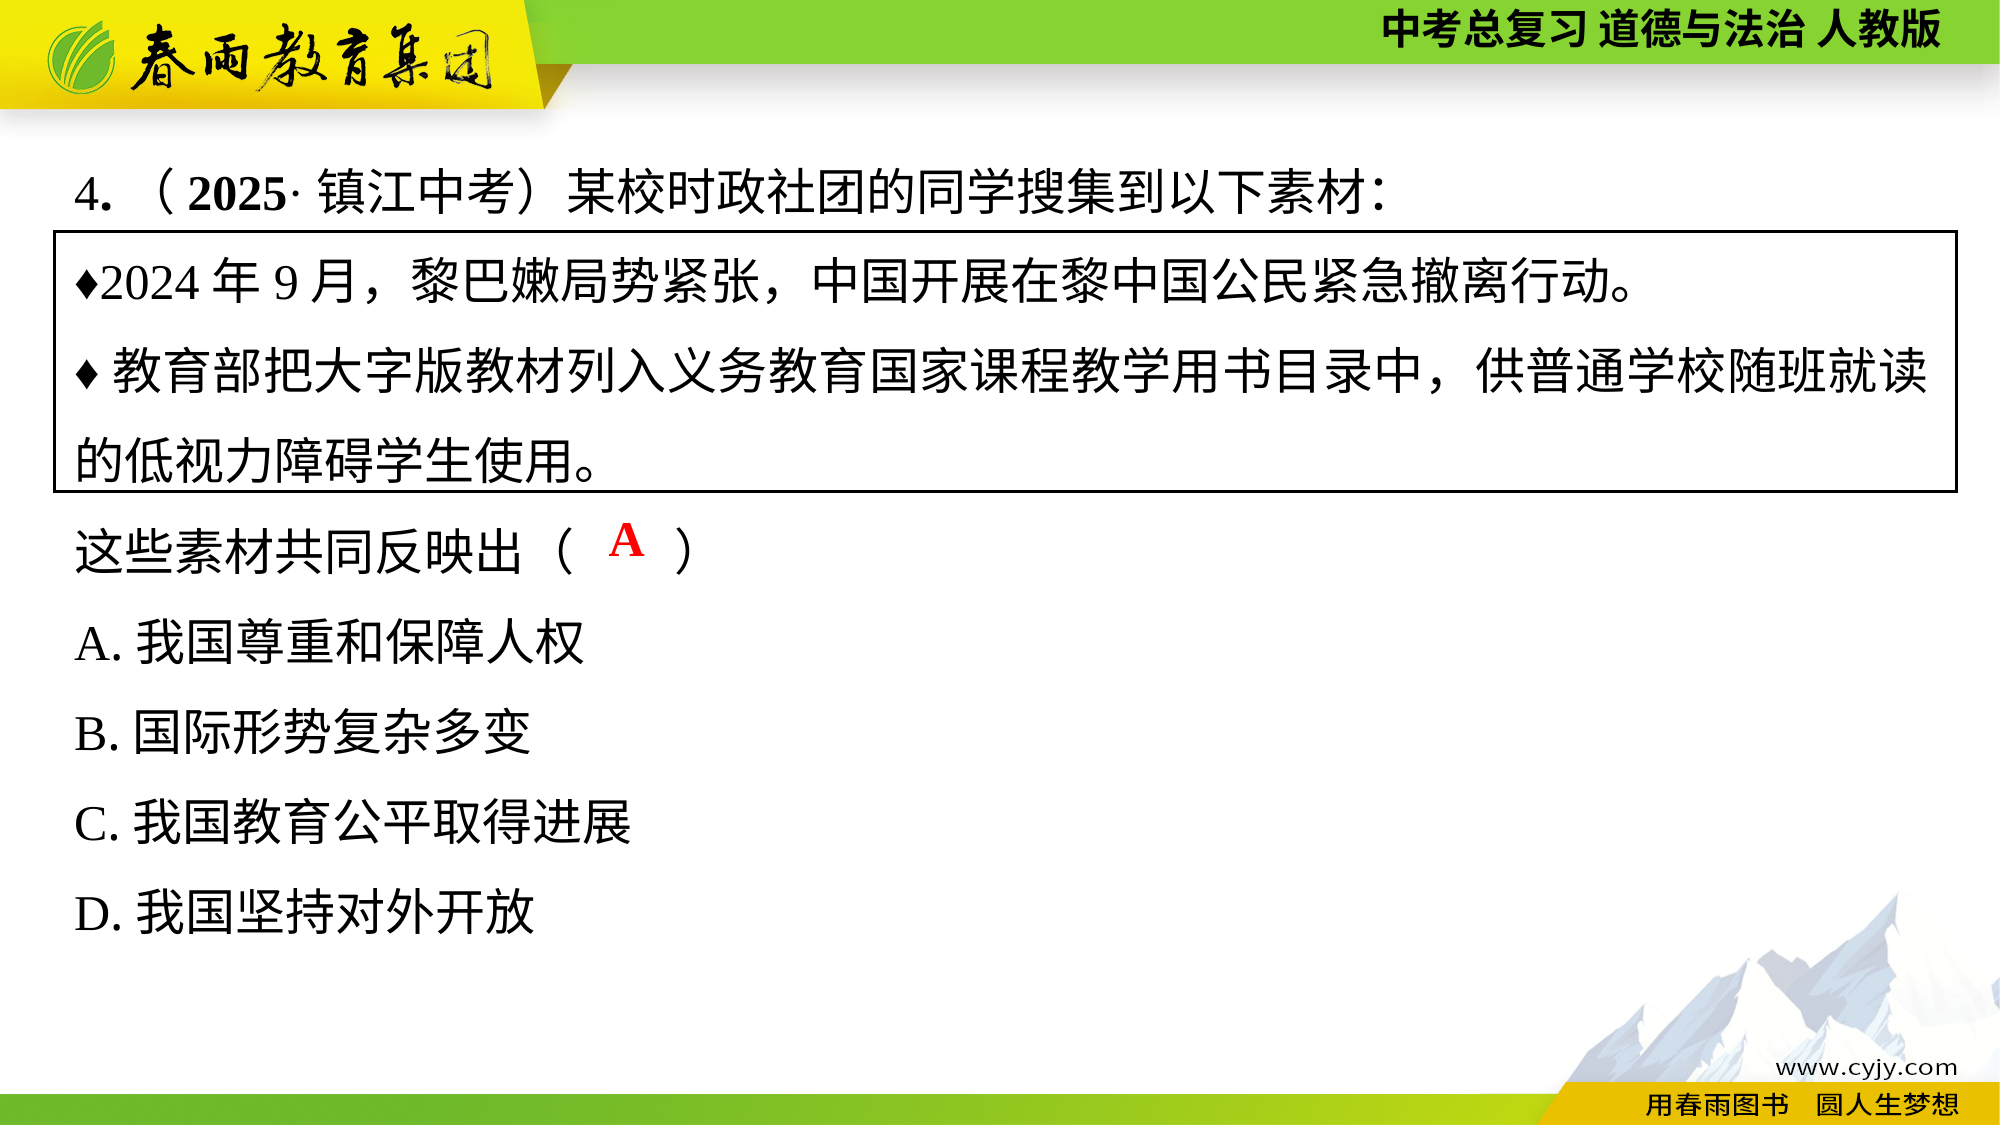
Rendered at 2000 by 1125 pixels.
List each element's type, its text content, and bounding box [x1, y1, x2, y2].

text_box [54, 231, 1957, 492]
text_box A [593, 499, 660, 574]
picture [0, 0, 2000, 1125]
list 4.（2025·镇江中考）某校时政社团的同学搜集到以下素材： ♦2024年9月，黎巴嫩局势紧张，中国开展在黎中国公民紧急撤离行动。 ♦教育部把大字版教材列入义务教育国家课程教学用书目录中，供普通学校随班就读的低视力障碍学生使用。 这些素材共同反映出（ ） A.我国尊重和保障人权 B.国际形势复杂多变 C.我国教育公平取得进展 D.我国坚持对外开放 [59, 122, 1944, 231]
list 4.（2025·镇江中考）某校时政社团的同学搜集到以下素材： ♦2024年9月，黎巴嫩局势紧张，中国开展在黎中国公民紧急撤离行动。 ♦教育部把大字版教材列入义务教育国家课程教学用书目录中，供普通学校随班就读的低视力障碍学生使用。 这些素材共同反映出（ ） A.我国尊重和保障人权 B.国际形势复杂多变 C.我国教育公平取得进展 D.我国坚持对外开放 [59, 492, 1944, 944]
